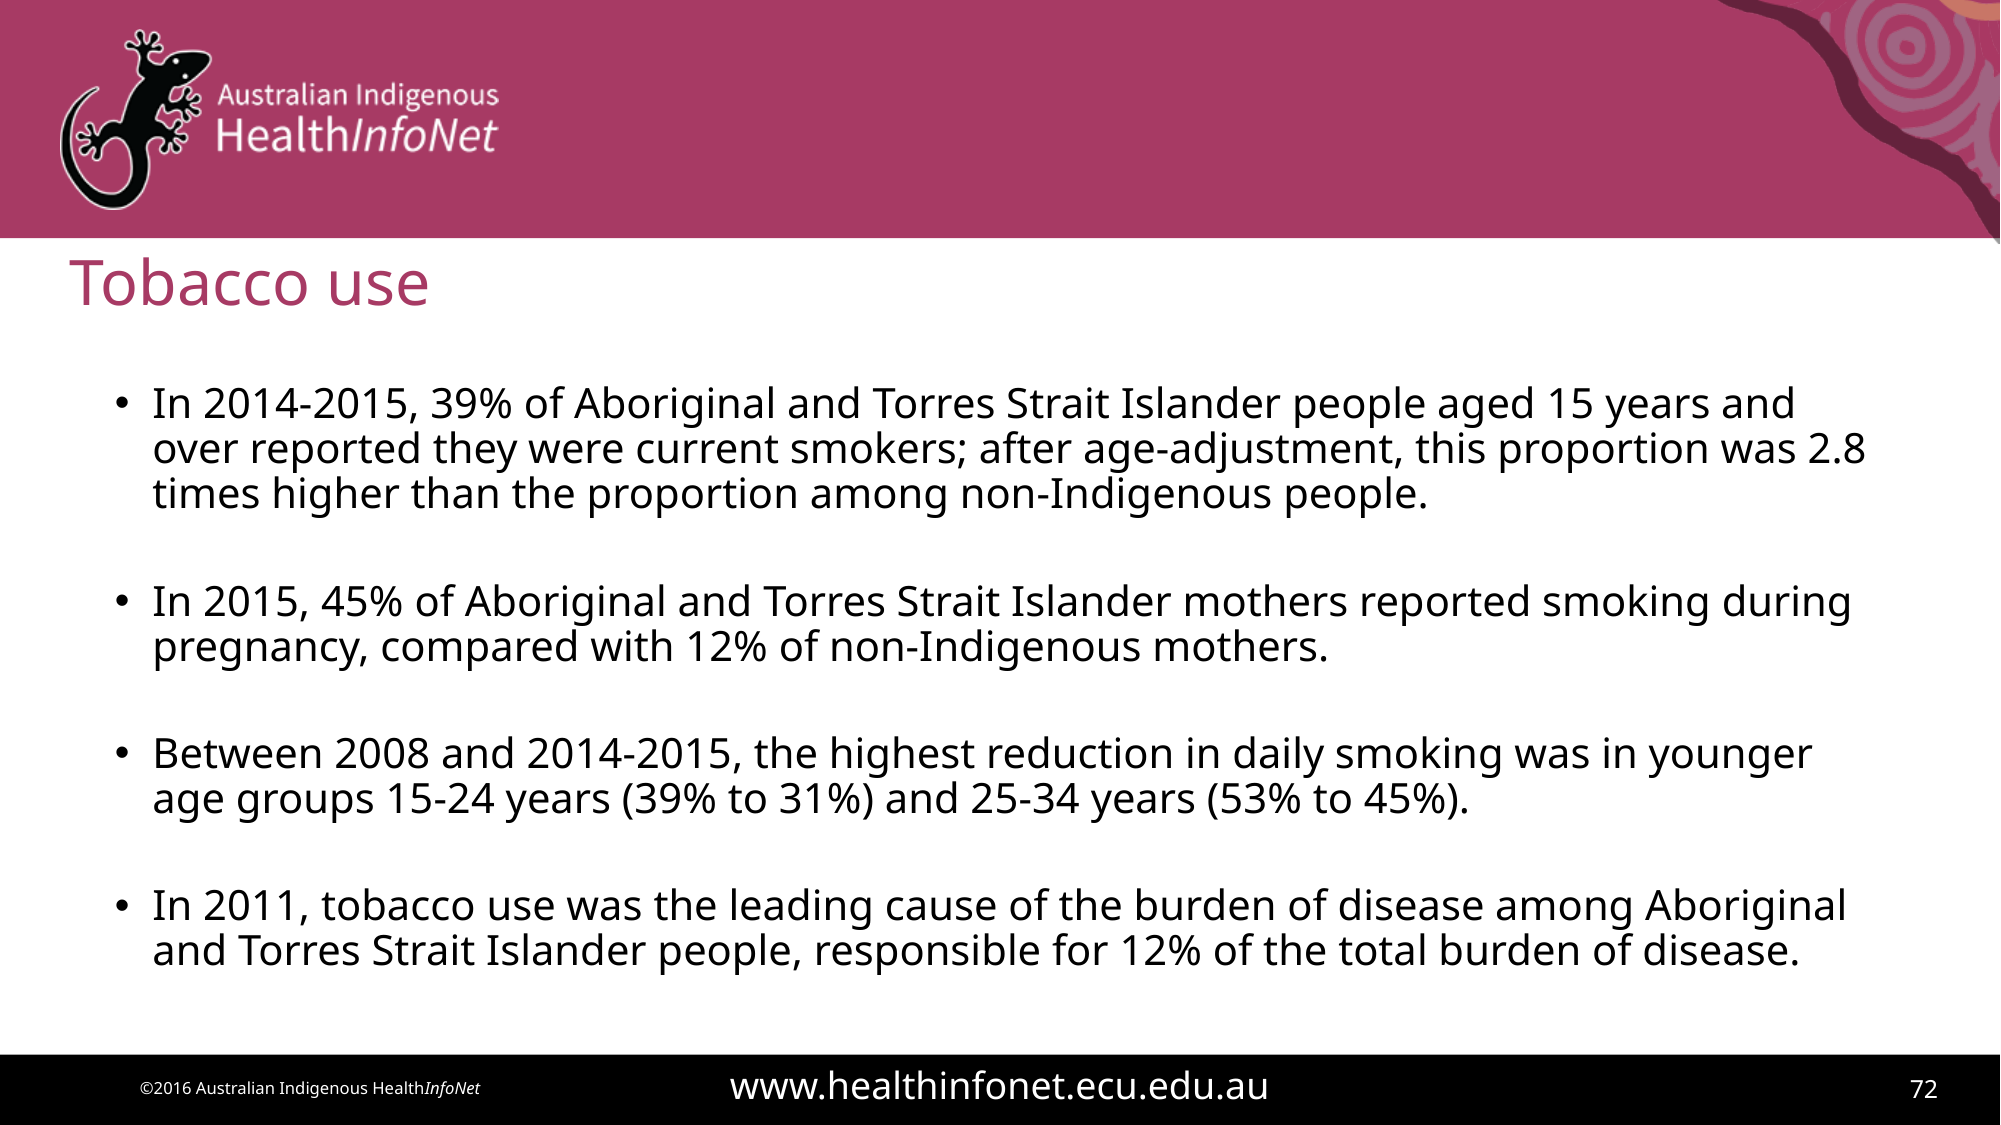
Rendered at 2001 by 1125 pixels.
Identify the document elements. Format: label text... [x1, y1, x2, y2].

picture [60, 29, 499, 210]
picture [1673, 0, 2000, 279]
list In 2014-2015, 39% of Aboriginal and Torres Strait Islander people aged 15 years and over reported they were current smokers; after age-adjustment, this proportion was 2.8 times higher than the proportion among non-Indigenous people. In 2015, 45% of Aboriginal and Torres Strait Islander mothers reported smoking during pregnancy, compared with 12% of non-Indigenous mothers. Between 2008 and 2014-2015, the highest reduction in daily smoking was in younger age groups 15-24 years (39% to 31%) and 25-34 years (53% to 45%). In 2011, tobacco use was the leading cause of the burden of disease among Aboriginal and Torres Strait Islander people, responsible for 12% of the total burden of disease. [99, 375, 1900, 1050]
title Tobacco use [55, 243, 1945, 327]
